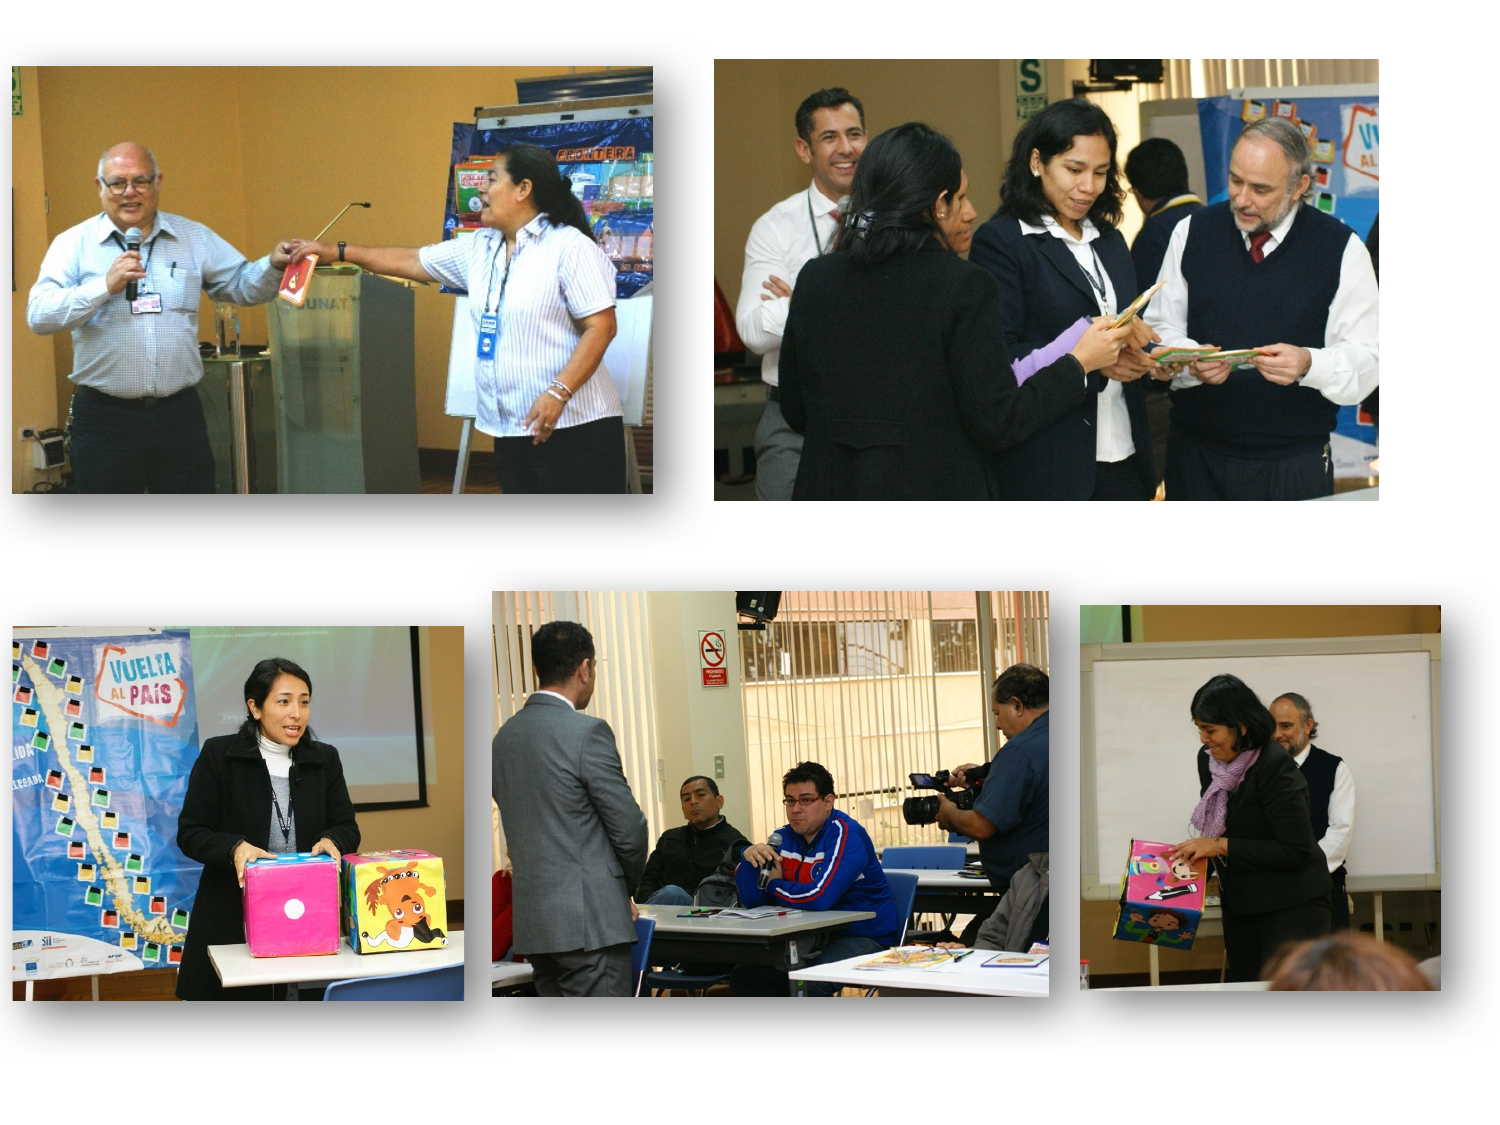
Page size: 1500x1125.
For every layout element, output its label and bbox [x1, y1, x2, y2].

picture [12, 626, 465, 1002]
picture [1080, 605, 1442, 991]
picture [714, 58, 1380, 501]
picture [12, 66, 653, 494]
picture [491, 590, 1050, 997]
